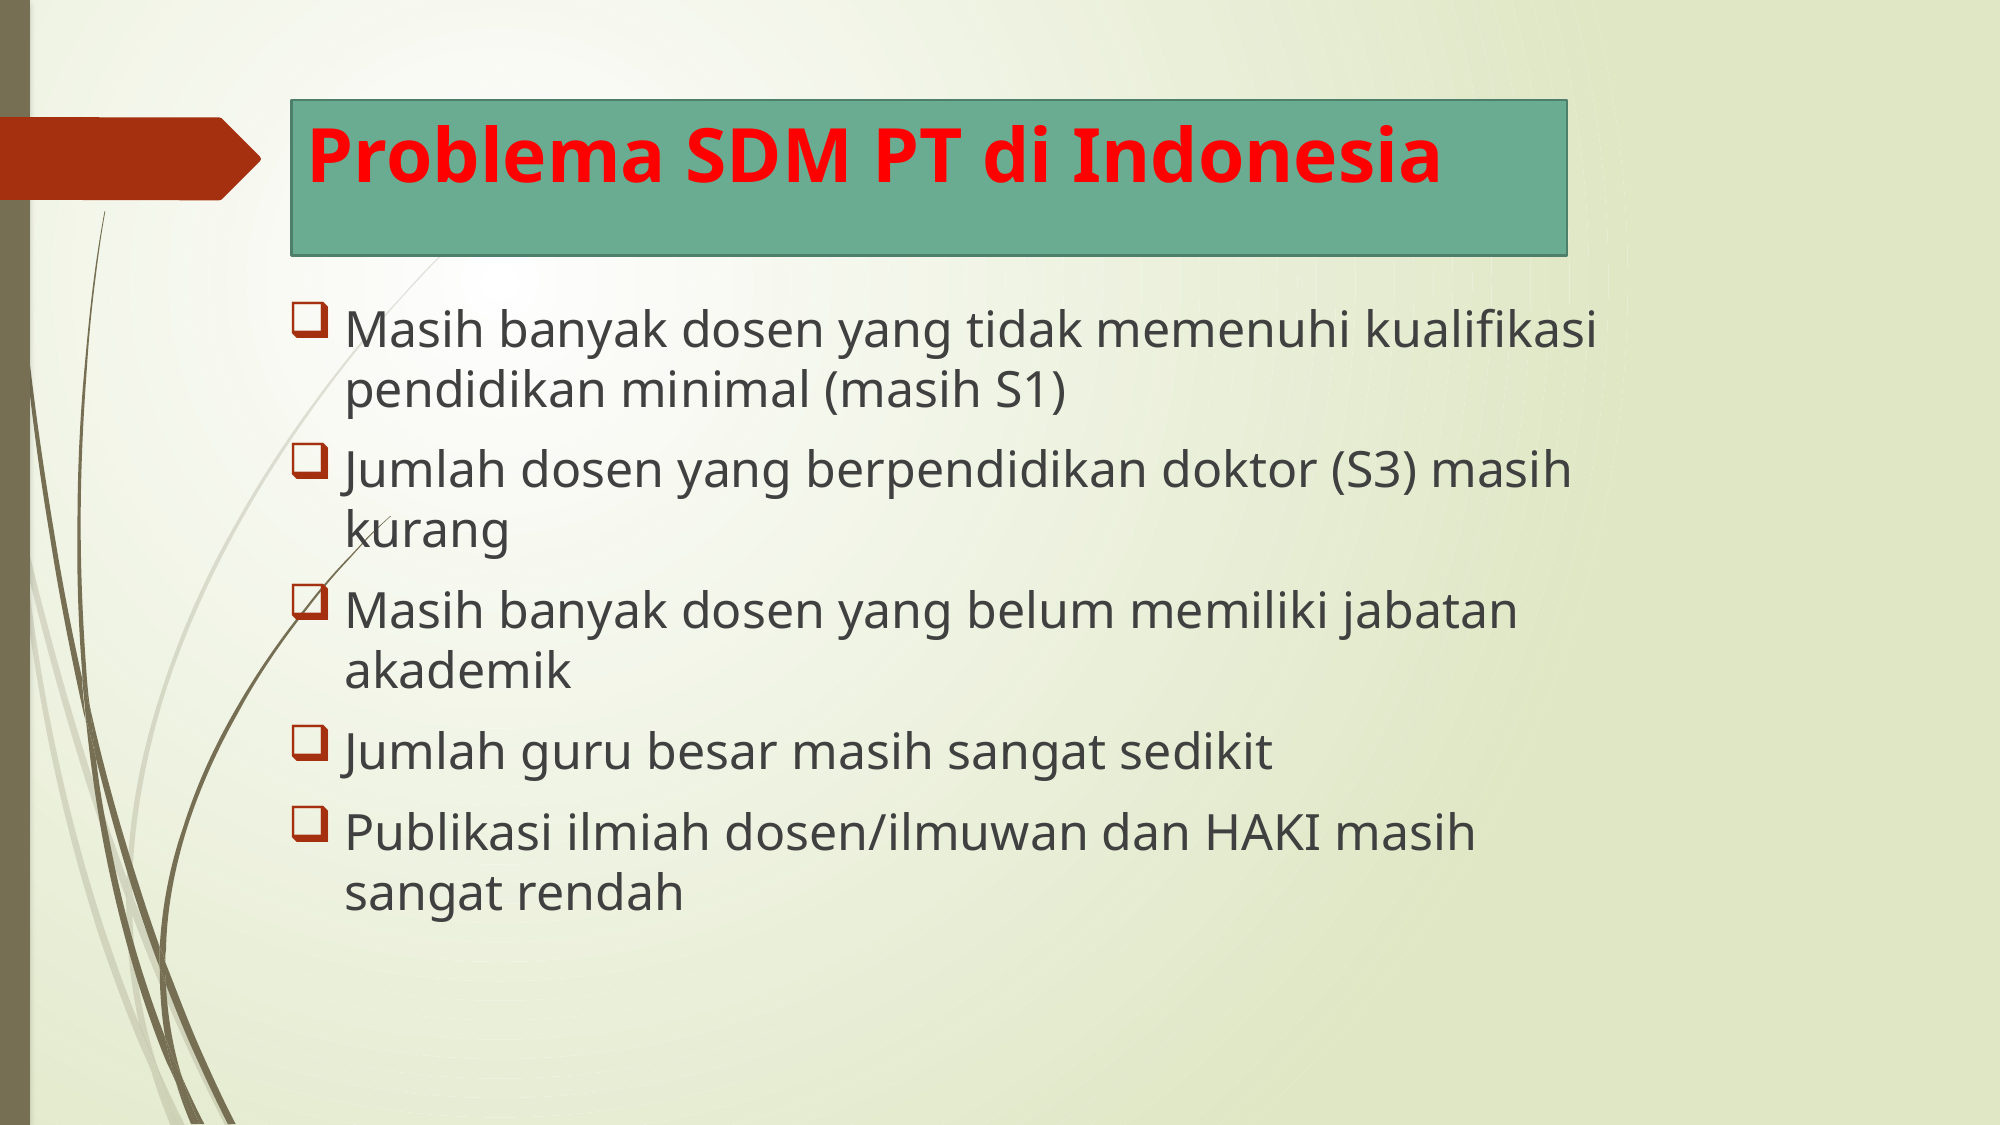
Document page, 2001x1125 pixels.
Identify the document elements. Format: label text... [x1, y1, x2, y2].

title Problema SDM PT di Indonesia [290, 99, 1568, 257]
list Masih banyak dosen yang tidak memenuhi kualifikasi pendidikan minimal (masih S1) Jumlah dosen yang berpendidikan doktor (S3) masih kurang Masih banyak dosen yang belum memiliki jabatan akademik Jumlah guru besar masih sangat sedikit Publikasi ilmiah dosen/ilmuwan dan HAKI masih sangat rendah [272, 289, 1638, 1017]
